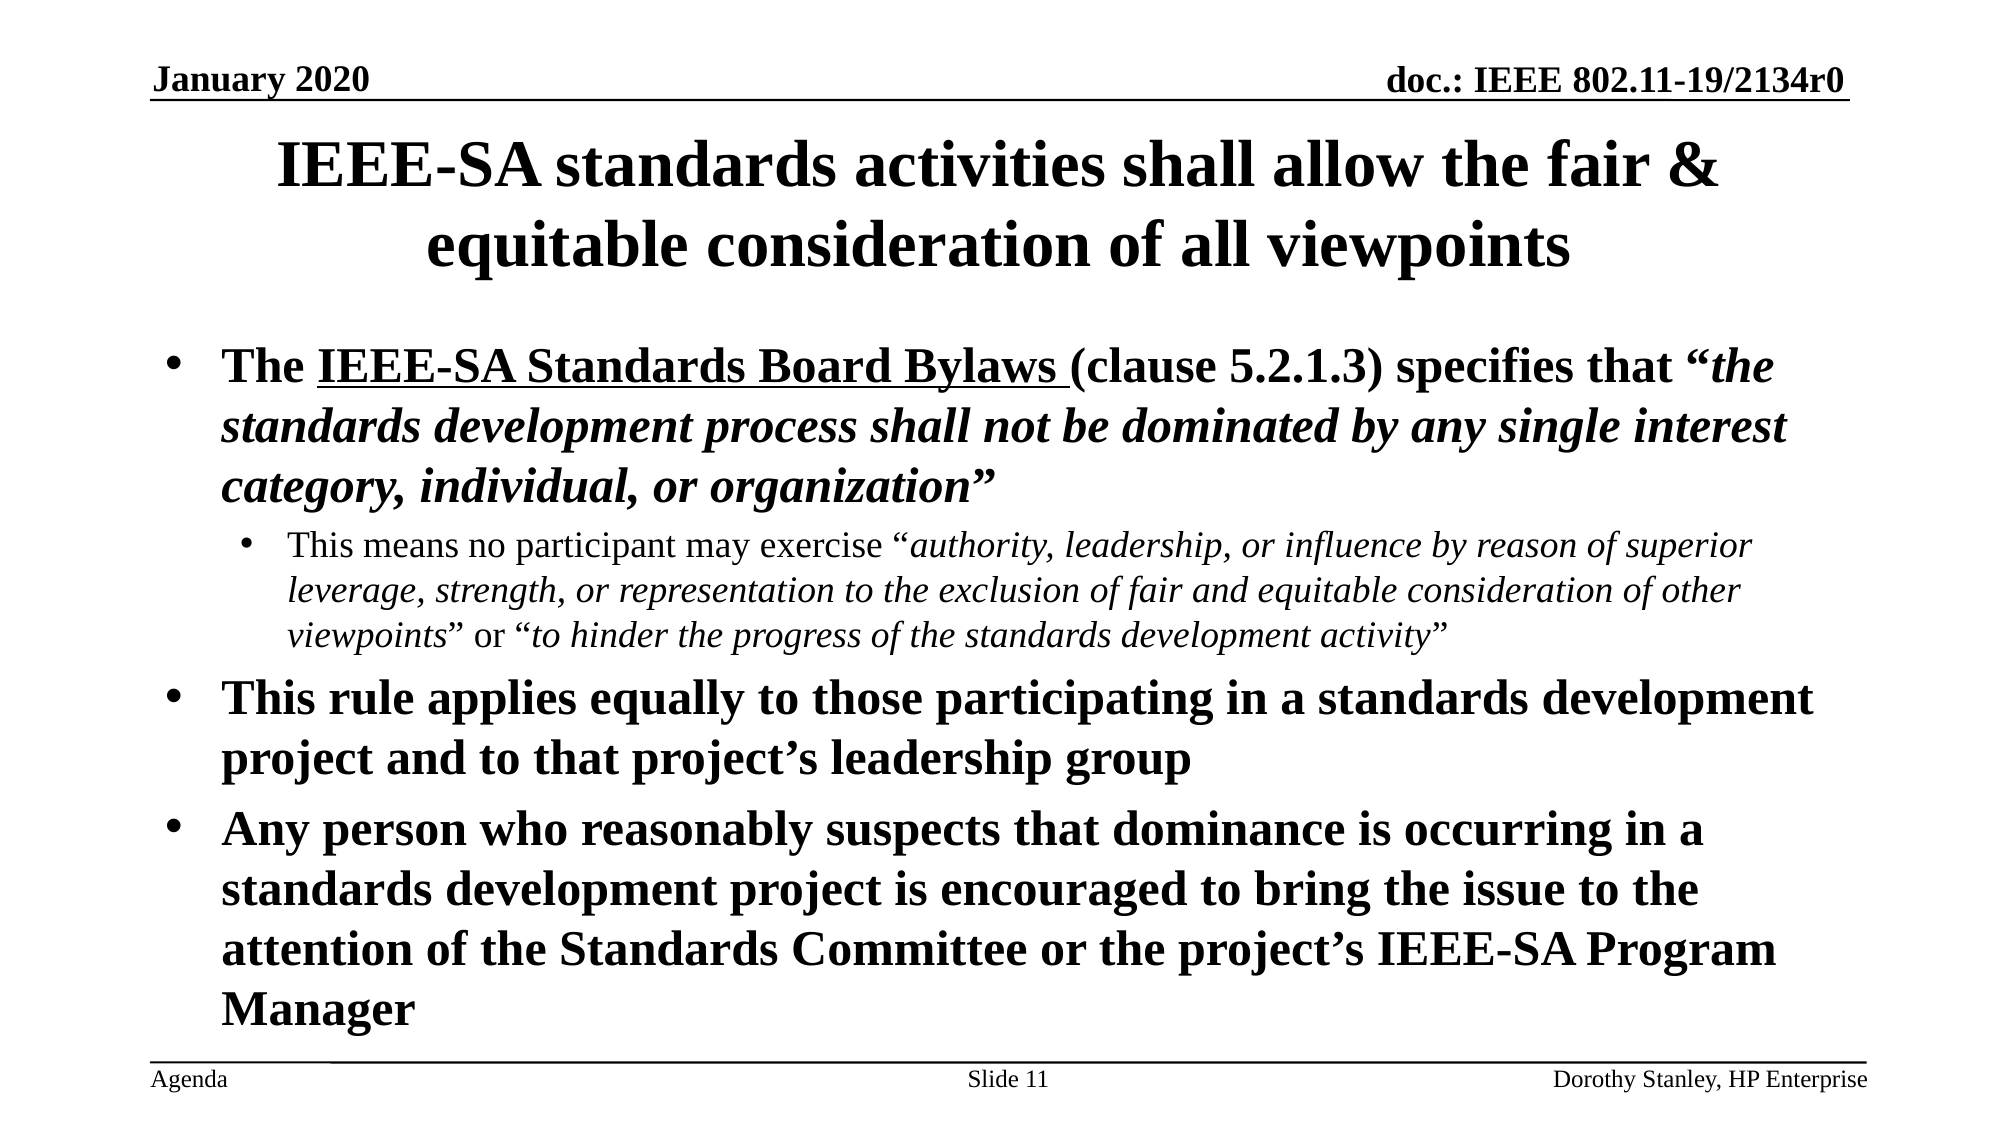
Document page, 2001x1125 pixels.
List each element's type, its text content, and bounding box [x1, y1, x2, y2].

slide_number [152, 54, 563, 100]
title IEEE-SA standards activities shall allow the fair & equitable consideration of all viewpoints [150, 112, 1850, 288]
slide_number Slide 11 [964, 1062, 1053, 1093]
list The IEEE-SA Standards Board Bylaws (clause 5.2.1.3) specifies that “the standards development process shall not be dominated by any single interest category, individual, or organization” This means no participant may exercise “authority, leadership, or influence by reason of superior leverage, strength, or representation to the exclusion of fair and equitable consideration of other viewpoints” or “to hinder the progress of the standards development activity” This rule applies equally to those participating in a standards development project and to that project’s leadership group Any person who reasonably suspects that dominance is occurring in a standards development project is encouraged to bring the issue to the attention of the Standards Committee or the project’s IEEE-SA Program Manager [150, 324, 1850, 1000]
footer Dorothy Stanley, HP Enterprise [1171, 1062, 1869, 1092]
